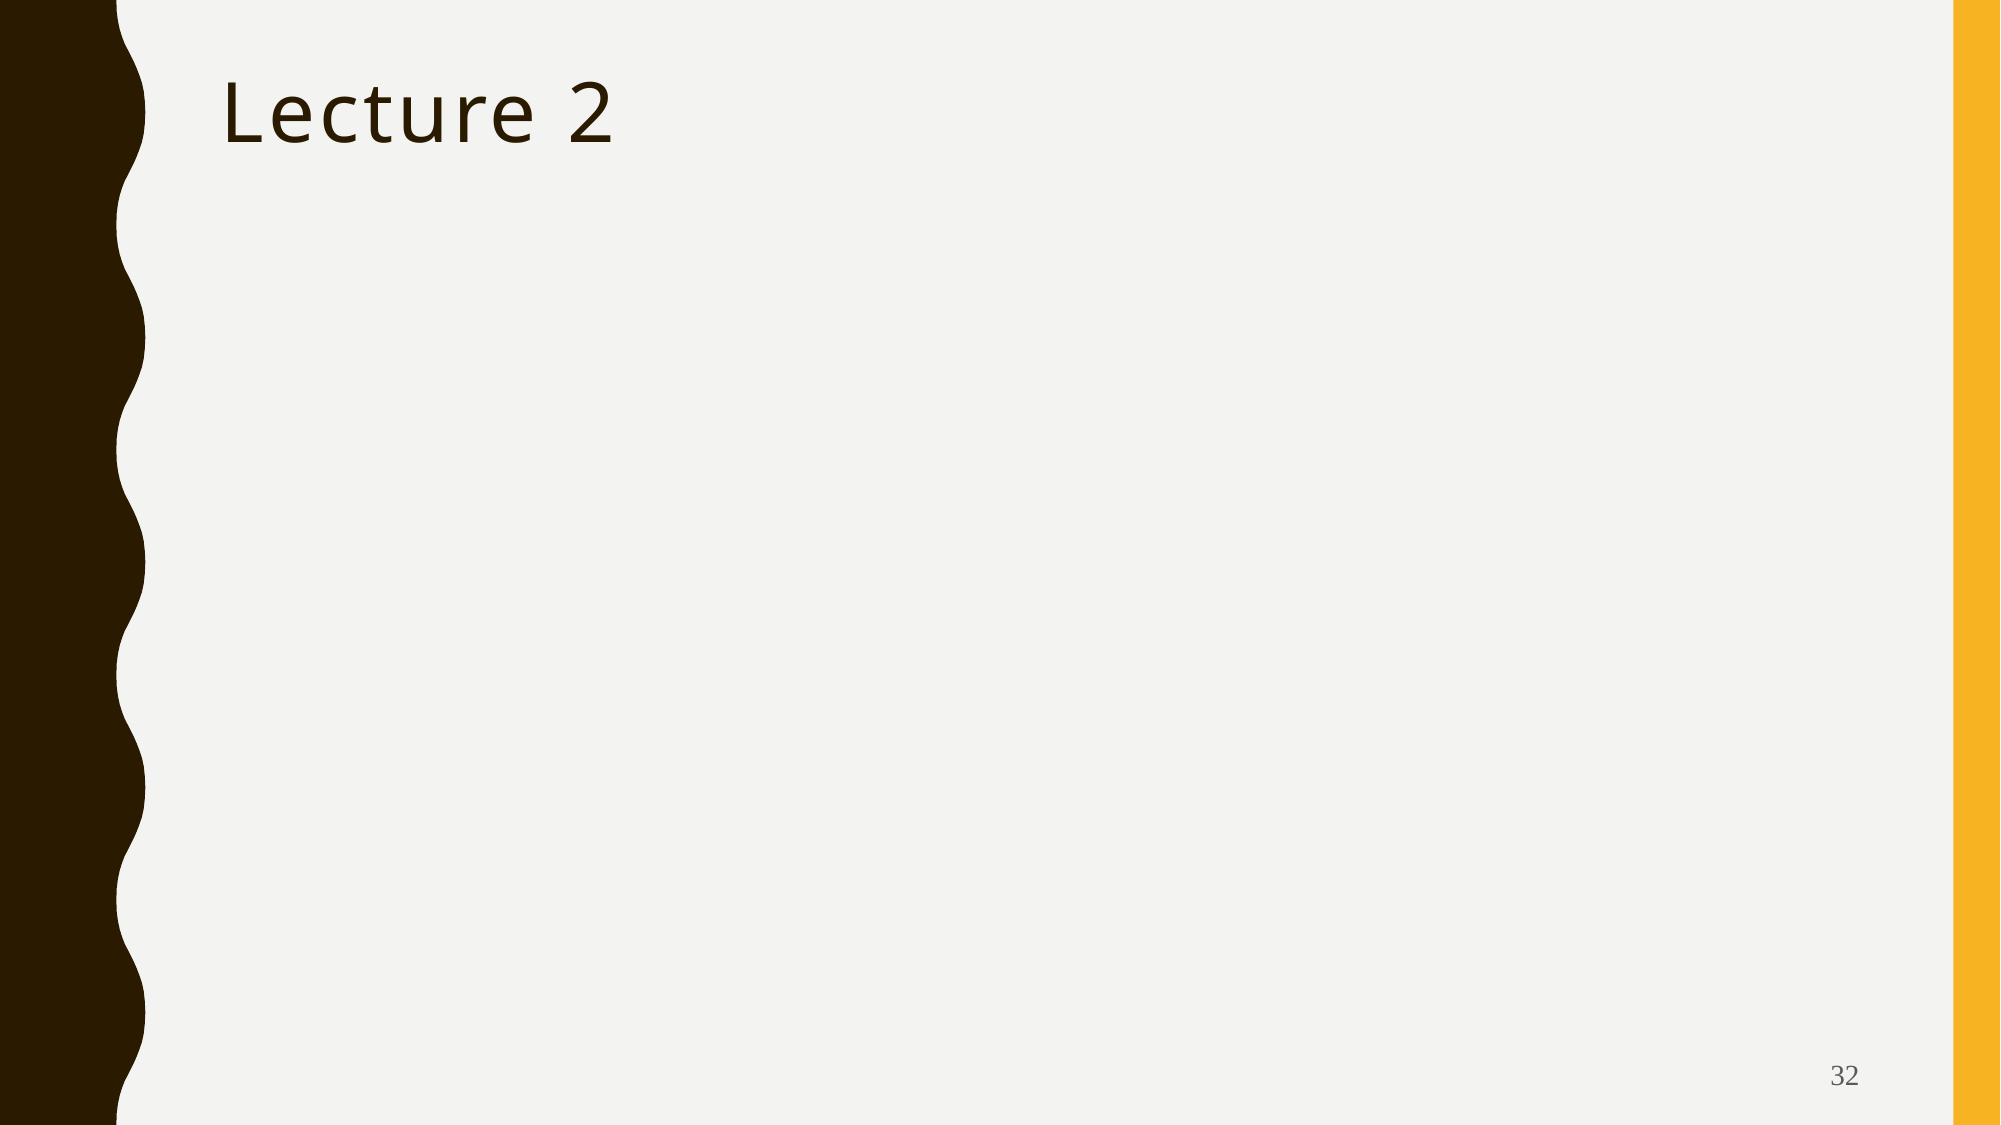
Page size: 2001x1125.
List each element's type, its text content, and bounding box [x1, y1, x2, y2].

title Lecture 2 [205, 62, 1875, 308]
slide_number 32 [1412, 1045, 1875, 1103]
